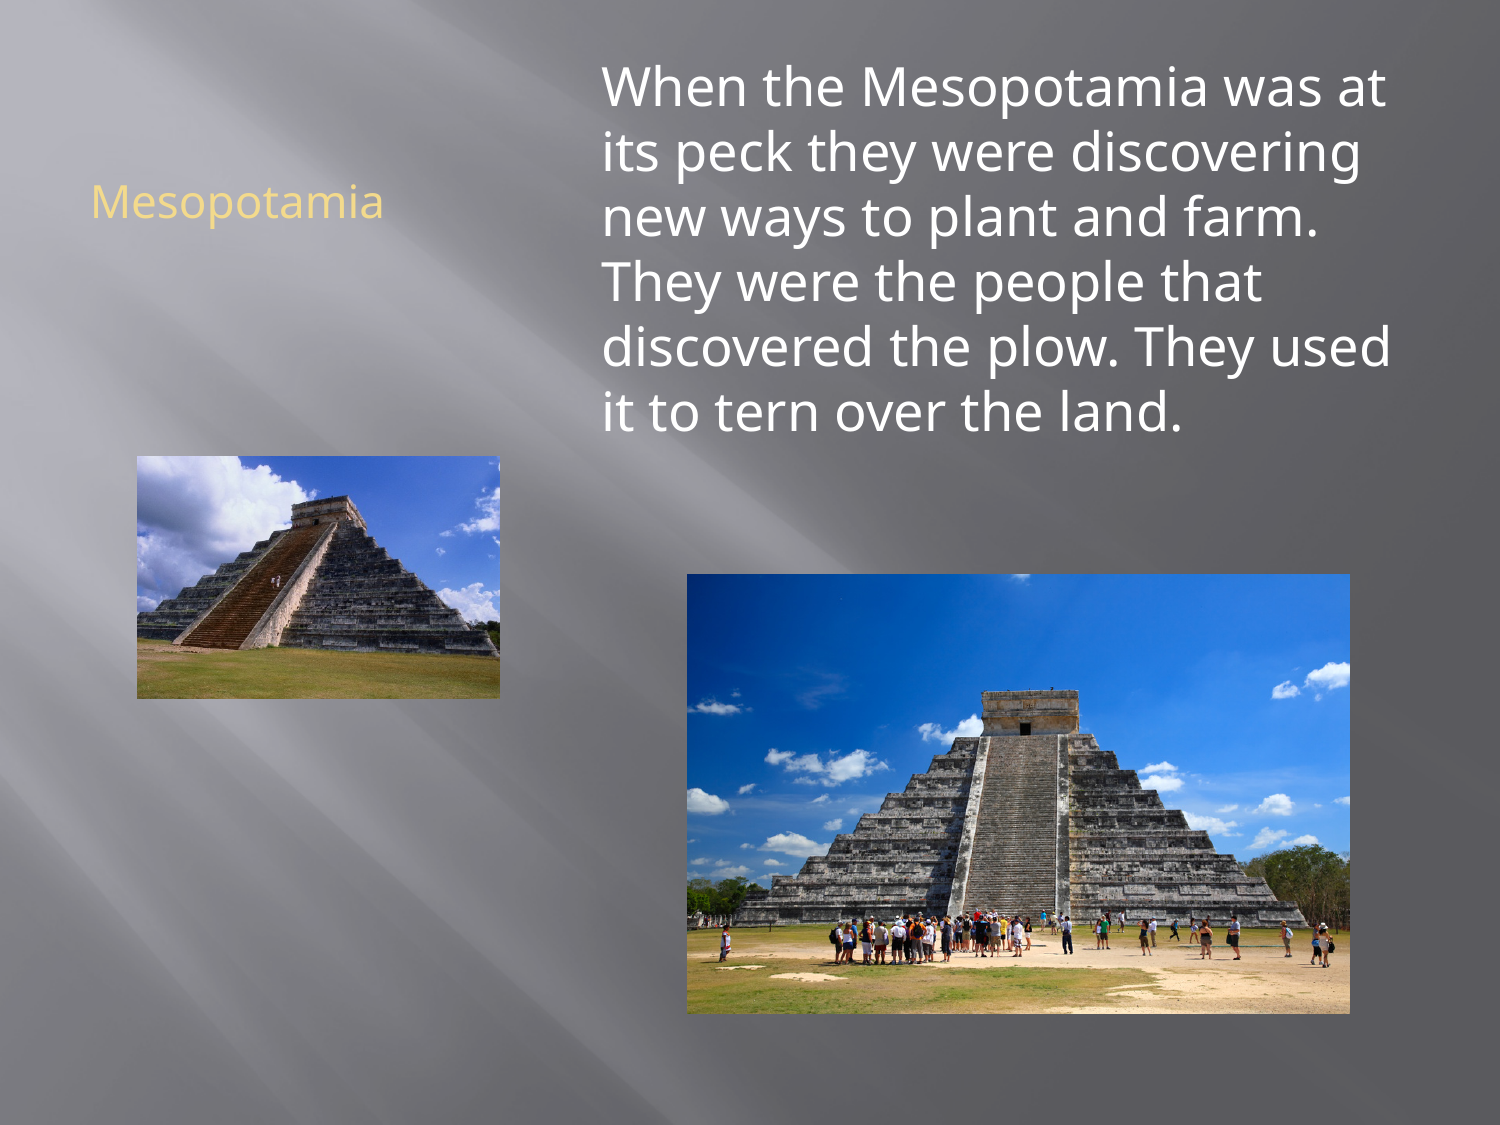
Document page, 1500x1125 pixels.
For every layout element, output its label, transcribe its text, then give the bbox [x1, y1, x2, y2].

list When the Mesopotamia was at its peck they were discovering new ways to plant and farm. They were the people that discovered the plow. They used it to tern over the land. [586, 44, 1425, 1005]
title Mesopotamia [75, 44, 569, 236]
picture [137, 456, 501, 699]
picture [687, 574, 1351, 1015]
